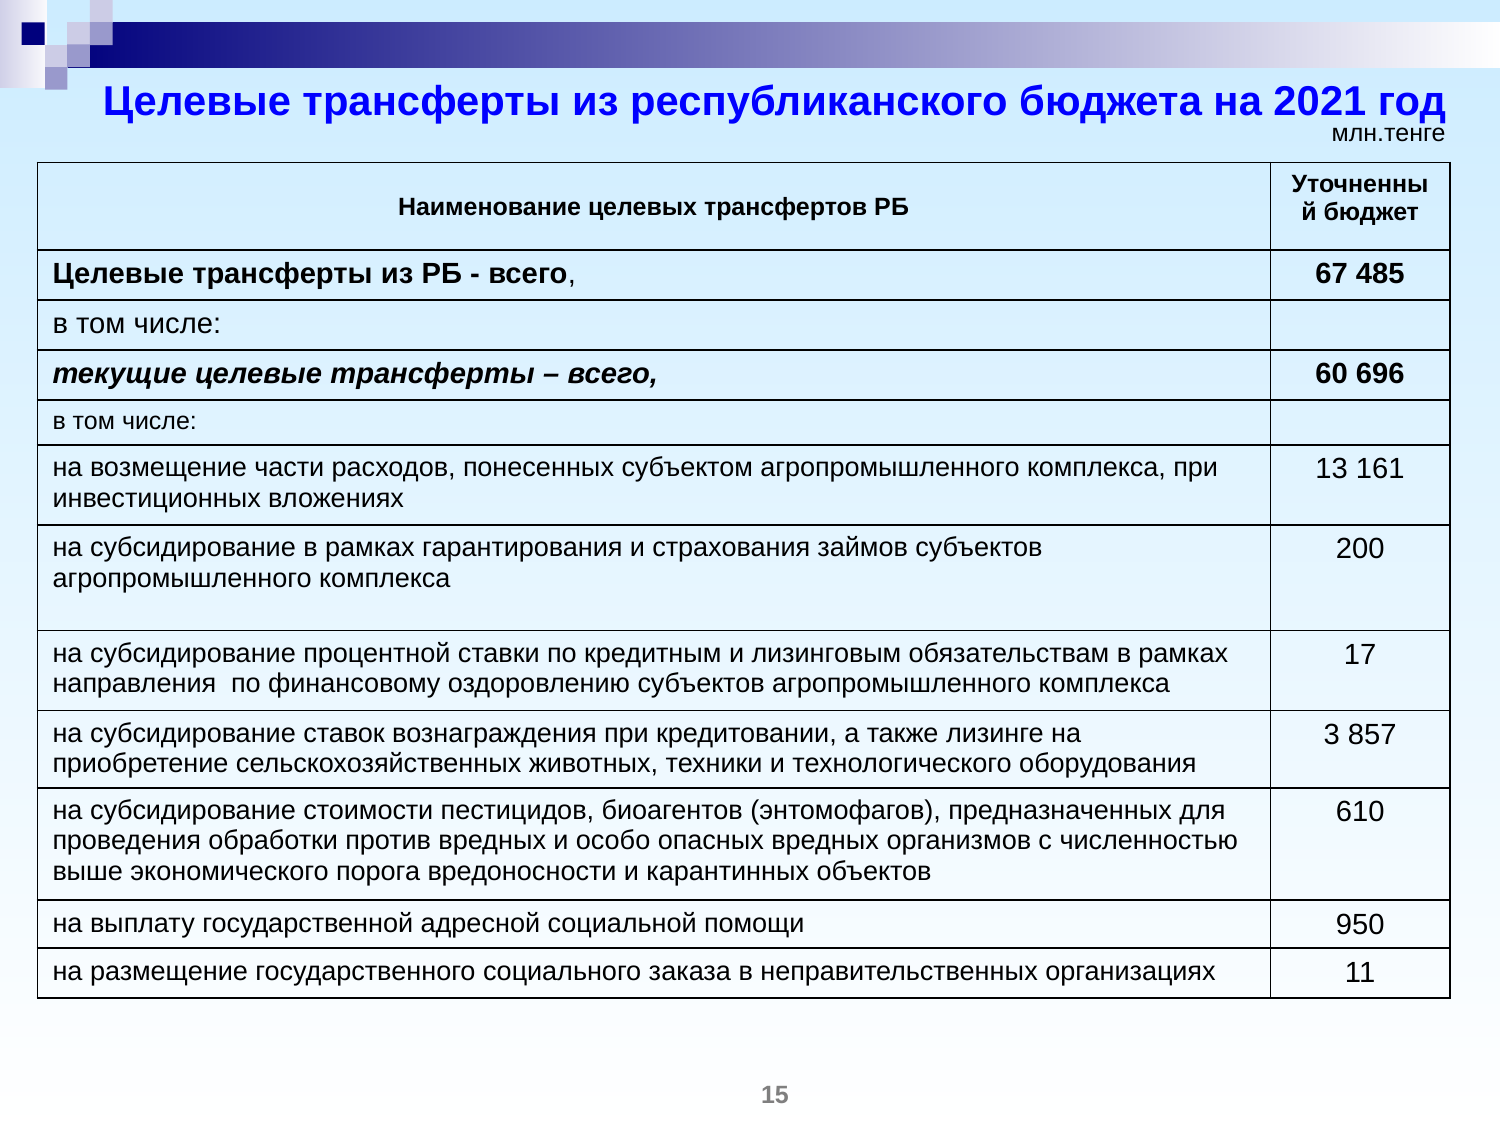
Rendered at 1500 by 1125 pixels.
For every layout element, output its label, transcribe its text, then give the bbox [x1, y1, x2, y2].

table_cell в том числе: [38, 401, 1270, 444]
title Целевые трансферты из республиканского бюджета на 2021 год [64, 74, 1486, 125]
text_box млн.тенге [1285, 124, 1492, 138]
table_cell 950 [1271, 901, 1449, 947]
table_cell на субсидирование стоимости пестицидов, биоагентов (энтомофагов), предназначенных для проведения обработки против вредных и особо опасных вредных организмов с численностью выше экономического порога вредоносности и карантинных объектов [38, 789, 1270, 899]
table_header Наименование целевых трансфертов РБ [38, 163, 1270, 249]
table_cell [1271, 301, 1449, 349]
table_cell 200 [1271, 526, 1449, 630]
table_cell 17 [1271, 631, 1449, 710]
table_cell 3 857 [1271, 711, 1449, 787]
table_cell на субсидирование ставок вознаграждения при кредитовании, а также лизинге на приобретение сельскохозяйственных животных, техники и технологического оборудования [38, 711, 1270, 787]
table_cell 11 [1271, 949, 1449, 997]
table_cell на размещение государственного социального заказа в неправительственных организациях [38, 949, 1270, 997]
table_cell 67 485 [1271, 251, 1449, 299]
table_cell текущие целевые трансферты – всего, [38, 351, 1270, 399]
table_cell на субсидирование в рамках гарантирования и страхования займов субъектов агропромышленного комплекса [38, 526, 1270, 630]
text_box 15 [625, 1062, 925, 1125]
table_cell 13 161 [1271, 446, 1449, 524]
table_cell 60 696 [1271, 351, 1449, 399]
table_cell на выплату государственной адресной социальной помощи [38, 901, 1270, 947]
table_cell на возмещение части расходов, понесенных субъектом агропромышленного комплекса, при инвестиционных вложениях [38, 446, 1270, 524]
table_cell на субсидирование процентной ставки по кредитным и лизинговым обязательствам в рамках направления по финансовому оздоровлению субъектов агропромышленного комплекса [38, 631, 1270, 710]
table_cell Целевые трансферты из РБ - всего, [38, 251, 1270, 299]
table_header Уточненный бюджет [1271, 163, 1449, 249]
table_cell в том числе: [38, 301, 1270, 349]
table_cell 610 [1271, 789, 1449, 899]
table_cell [1271, 401, 1449, 444]
